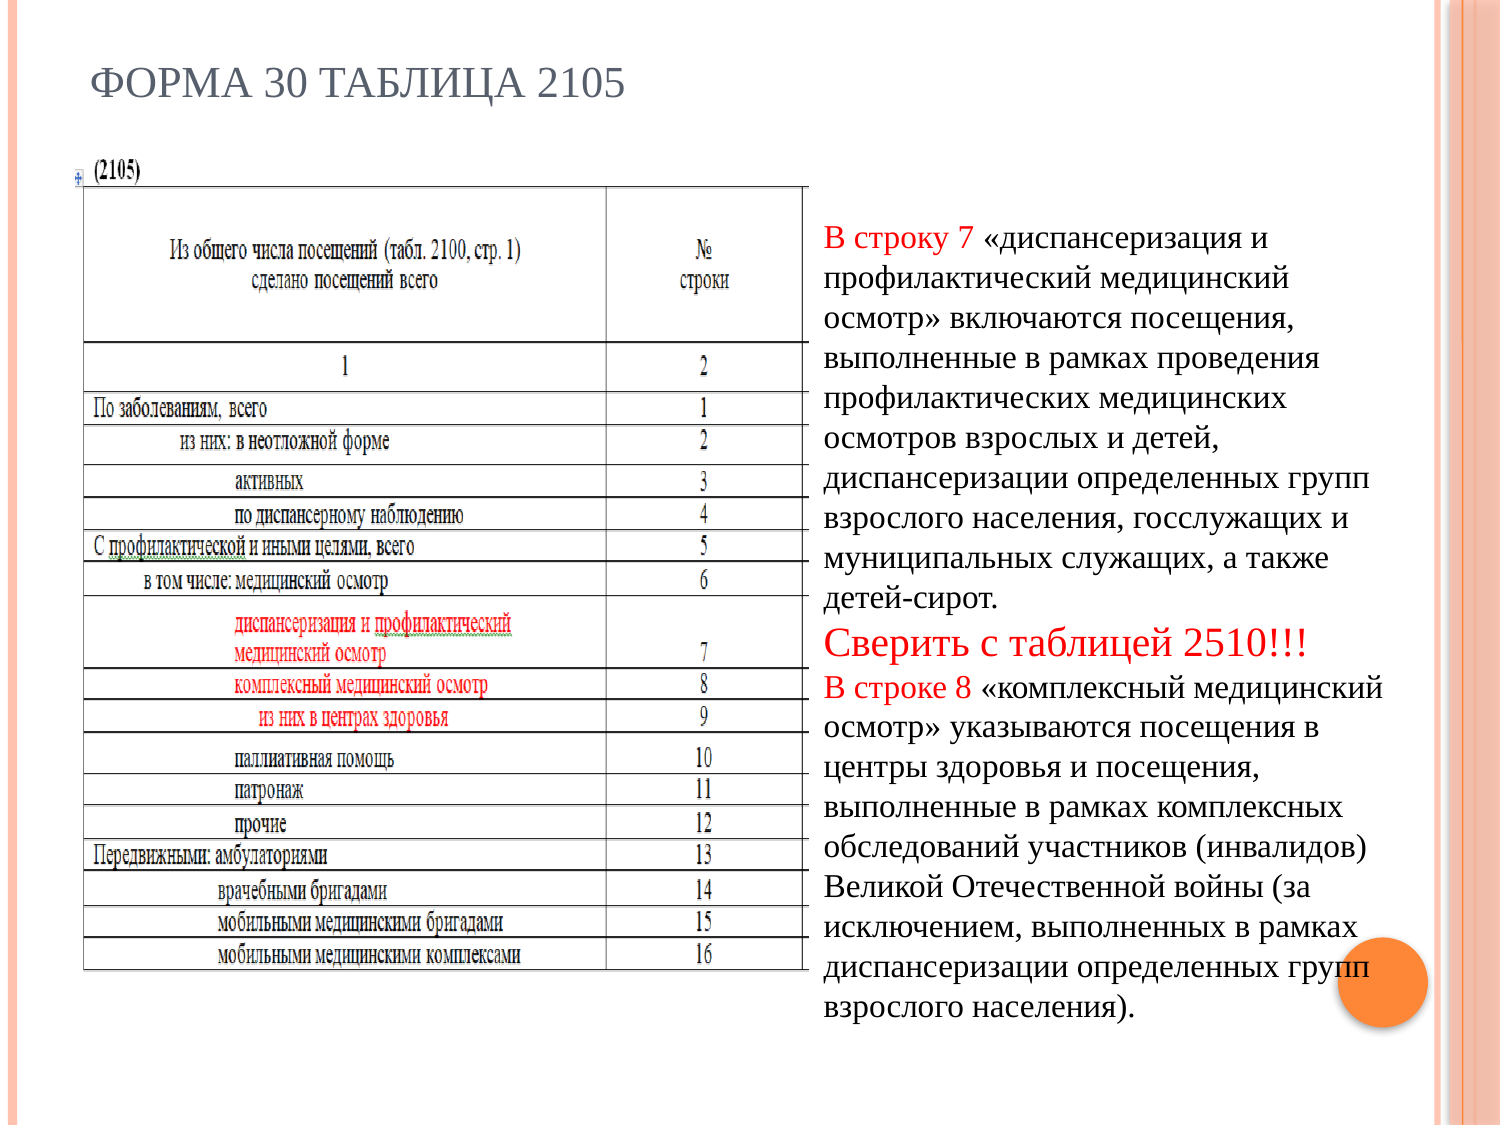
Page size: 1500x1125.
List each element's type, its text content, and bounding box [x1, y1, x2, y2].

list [74, 148, 810, 989]
title Форма 30 Таблица 2105 [75, 45, 1300, 114]
text_box В строку 7 «диспансеризация и профилактический медицинский осмотр» включаются посещения, выполненные в рамках проведения профилактических медицинских осмотров взрослых и детей, диспансеризации определенных групп взрослого населения, госслужащих и муниципальных служащих, а также детей-сирот. Сверить с таблицей 2510!!! В строке 8 «комплексный медицинский осмотр» указываются посещения в центры здоровья и посещения, выполненные в рамках комплексных обследований участников (инвалидов) Великой Отечественной войны (за исключением, выполненных в рамках диспансеризации определенных групп взрослого населения). [808, 208, 1429, 1032]
